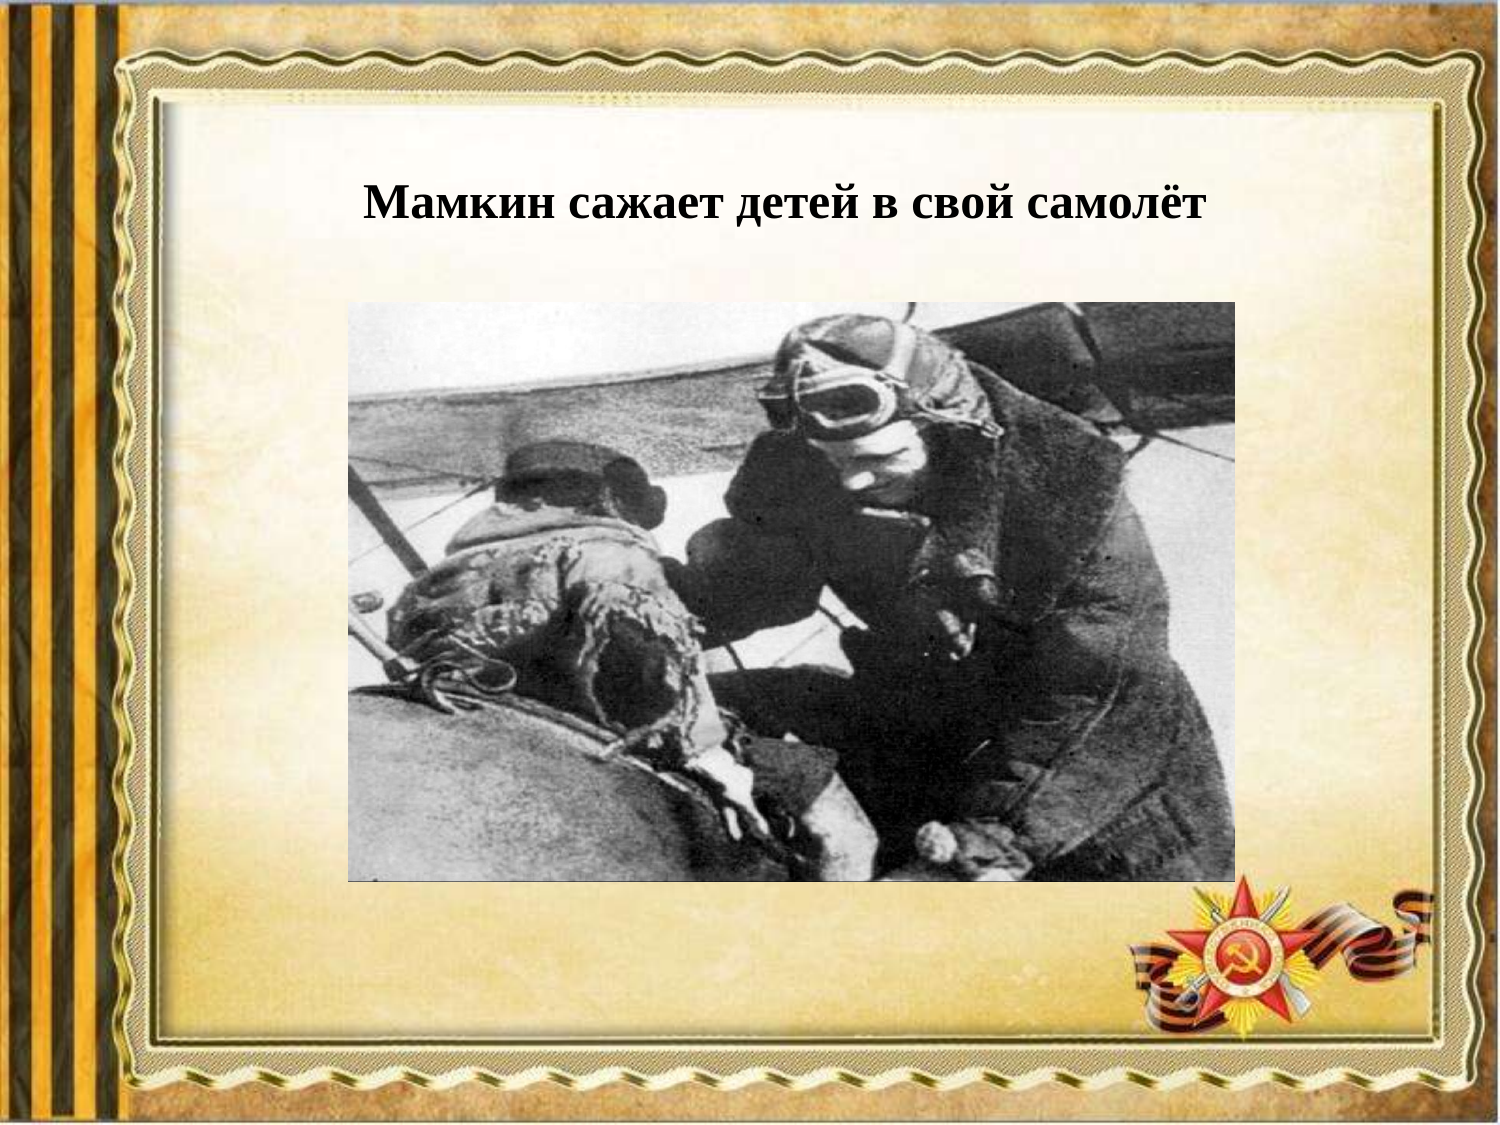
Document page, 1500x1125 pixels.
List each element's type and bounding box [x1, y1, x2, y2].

picture [348, 302, 1235, 882]
list [0, 0, 1500, 1125]
